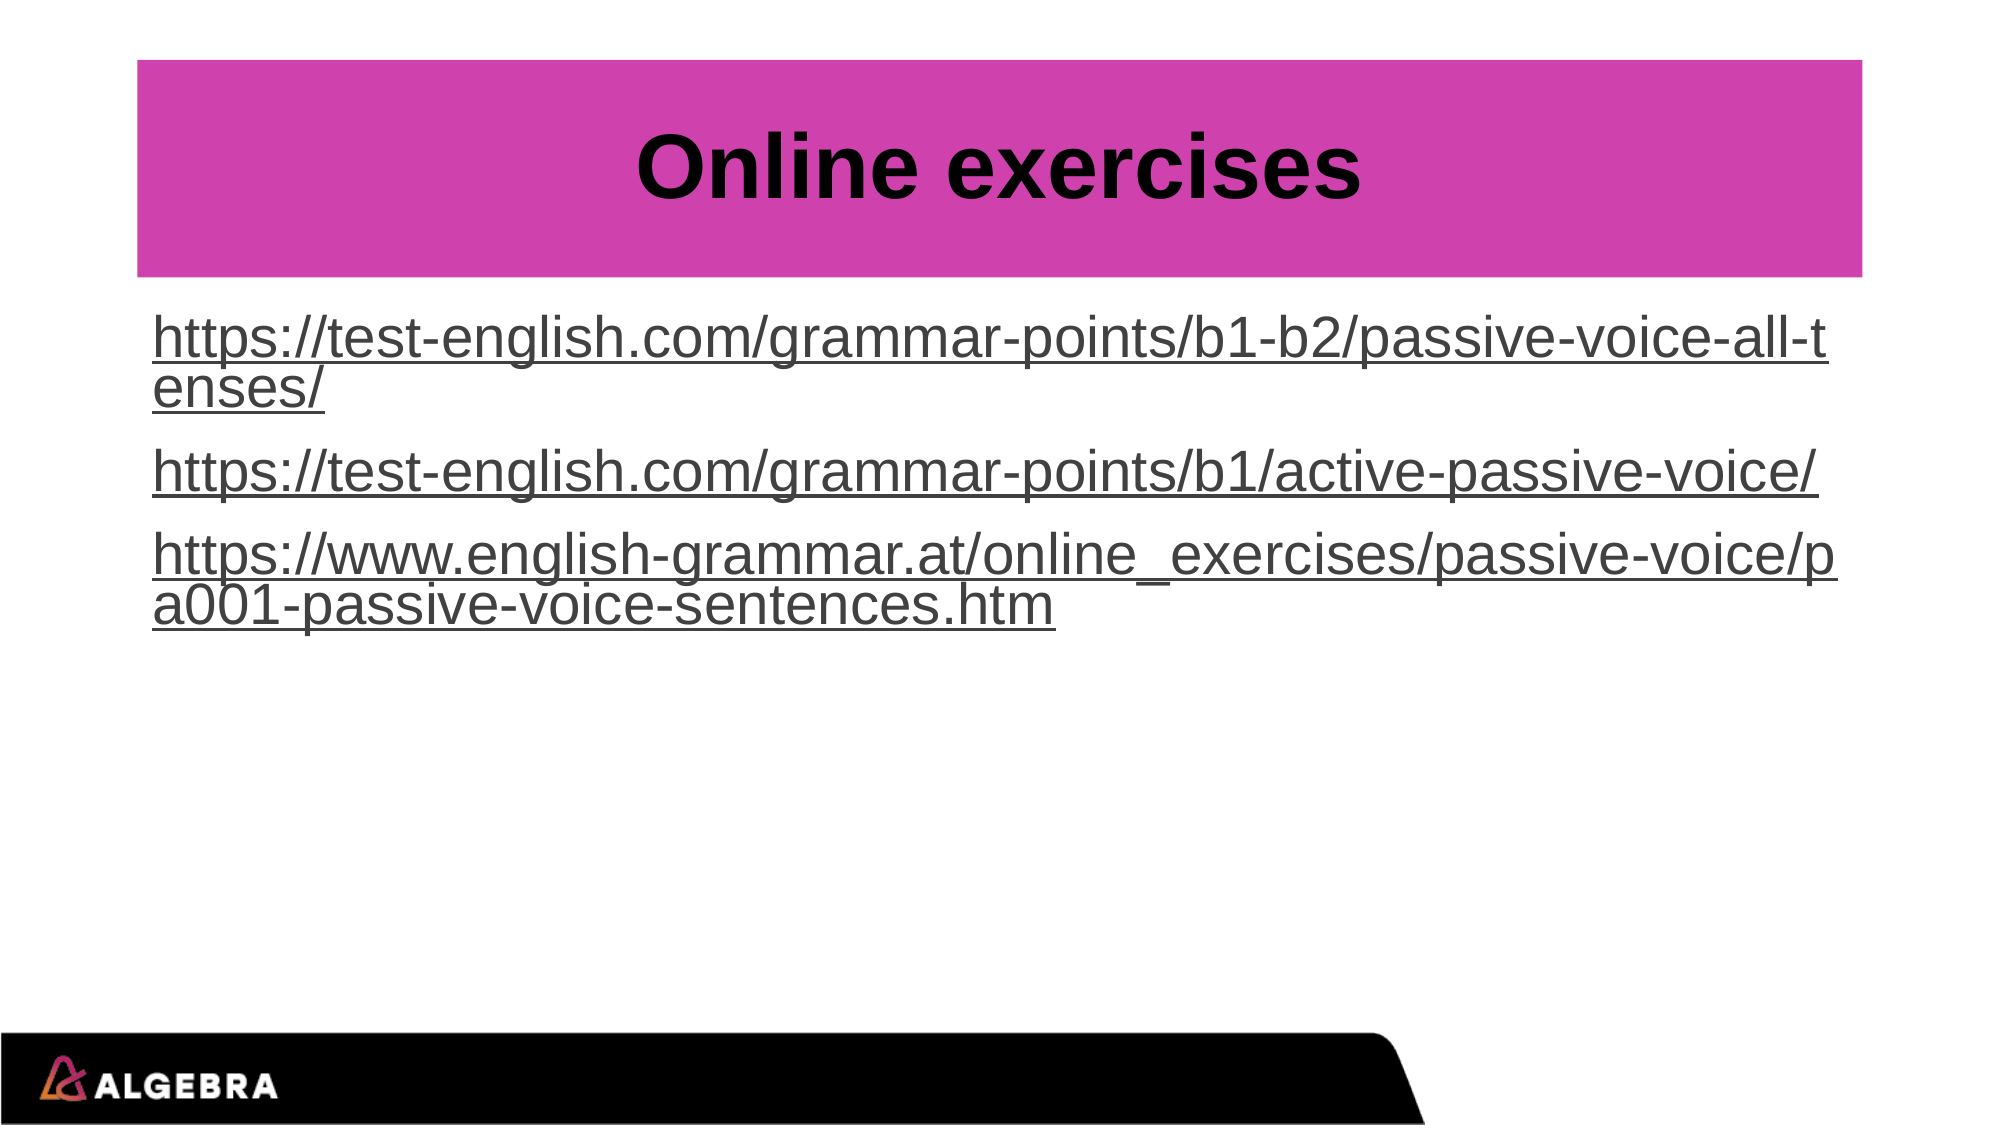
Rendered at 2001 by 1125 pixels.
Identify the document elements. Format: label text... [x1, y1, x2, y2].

title Online exercises [137, 59, 1863, 278]
picture [0, 1032, 1425, 1125]
list https://test-english.com/grammar-points/b1-b2/passive-voice-all-tenses/ https://test-english.com/grammar-points/b1/active-passive-voice/ https://www.english-grammar.at/online_exercises/passive-voice/pa001-passive-voice-sentences.htm [137, 299, 1863, 1014]
